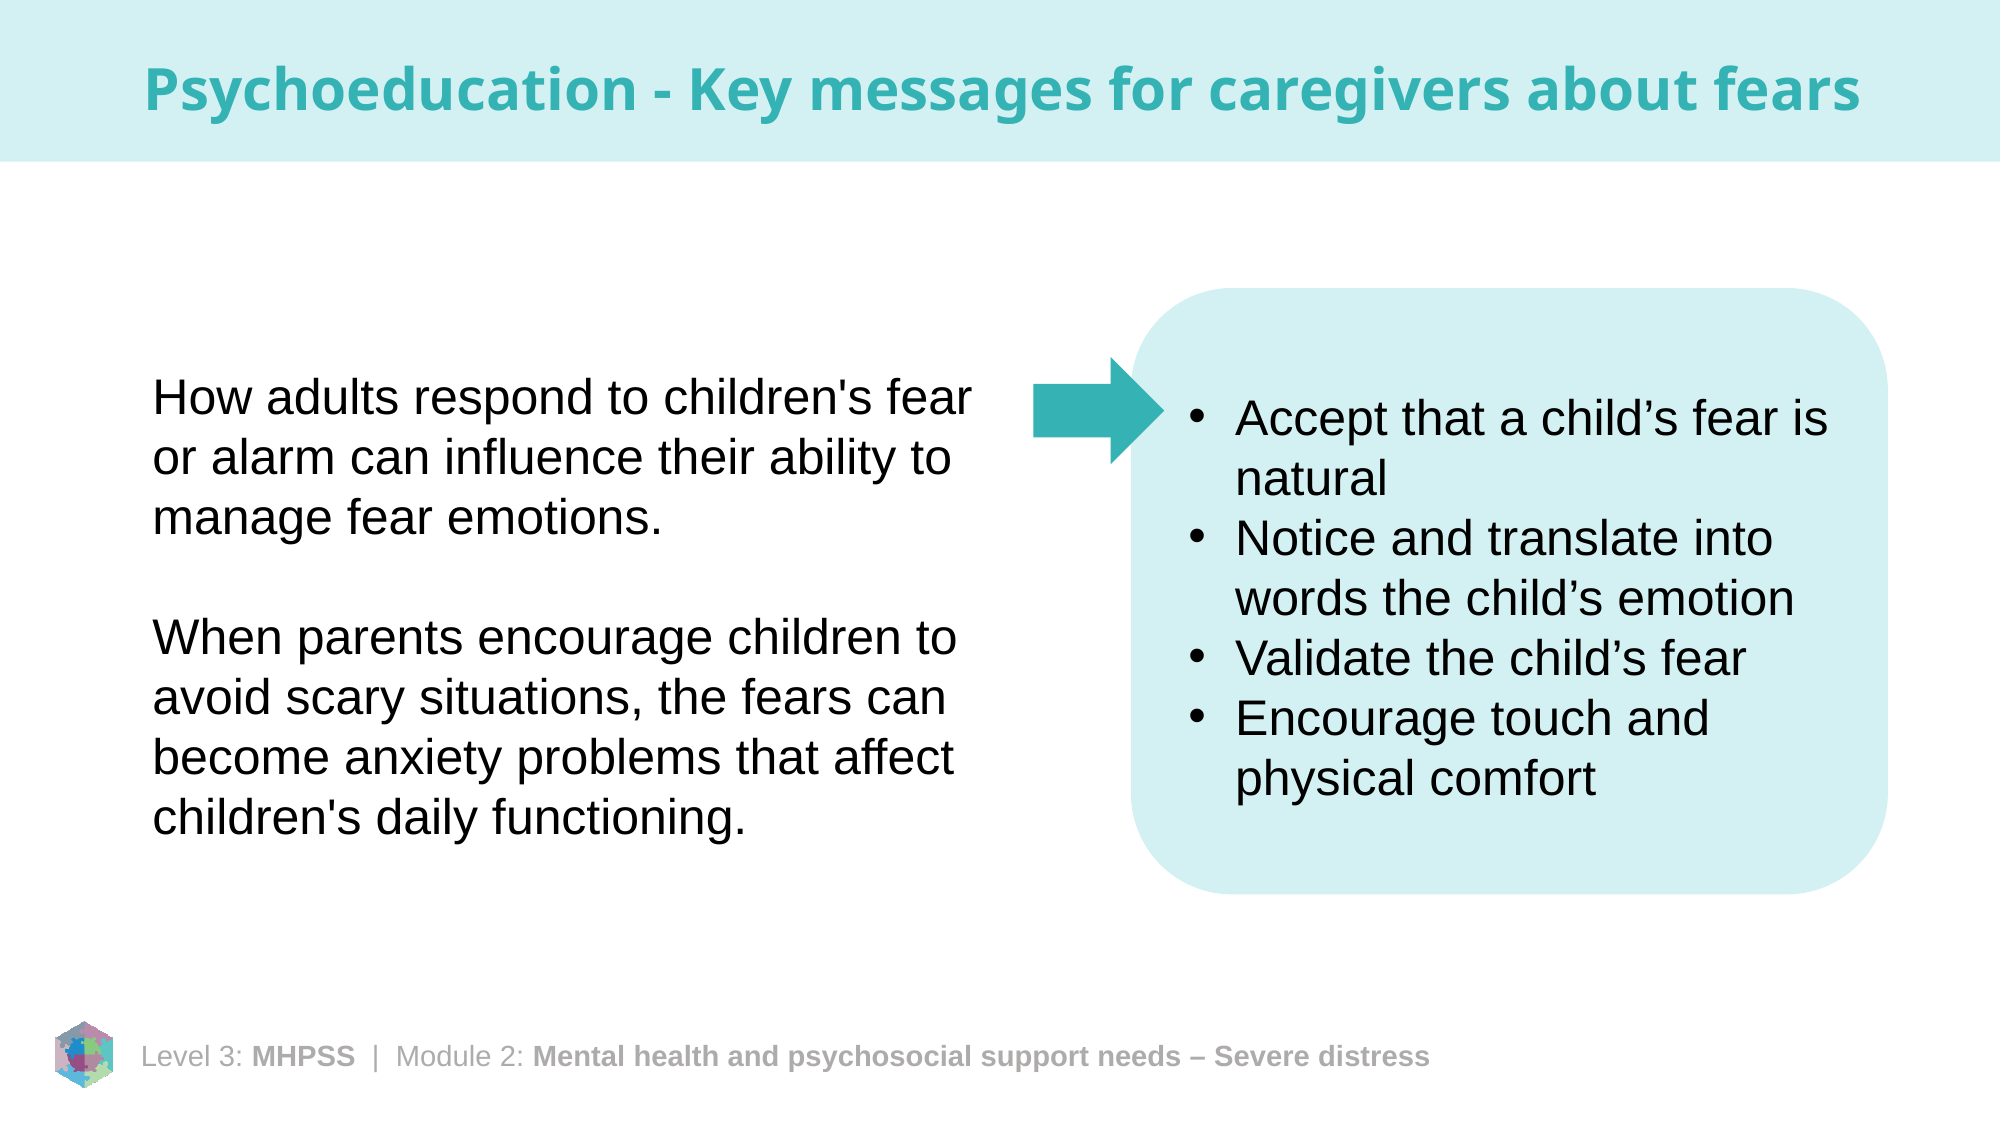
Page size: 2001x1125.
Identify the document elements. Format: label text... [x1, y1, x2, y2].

picture [55, 1021, 113, 1088]
text_box How adults respond to children's fear or alarm can influence their ability to manage fear emotions. When parents encourage children to avoid scary situations, the fears can become anxiety problems that affect children's daily functioning. [137, 357, 1000, 853]
text_box Accept that a child’s fear is natural Notice and translate into words the child’s emotion Validate the child’s fear Encourage touch and physical comfort [1130, 288, 1888, 895]
title Psychoeducation - Key messages for caregivers about fears [0, 19, 2000, 163]
text_box [1033, 357, 1165, 465]
